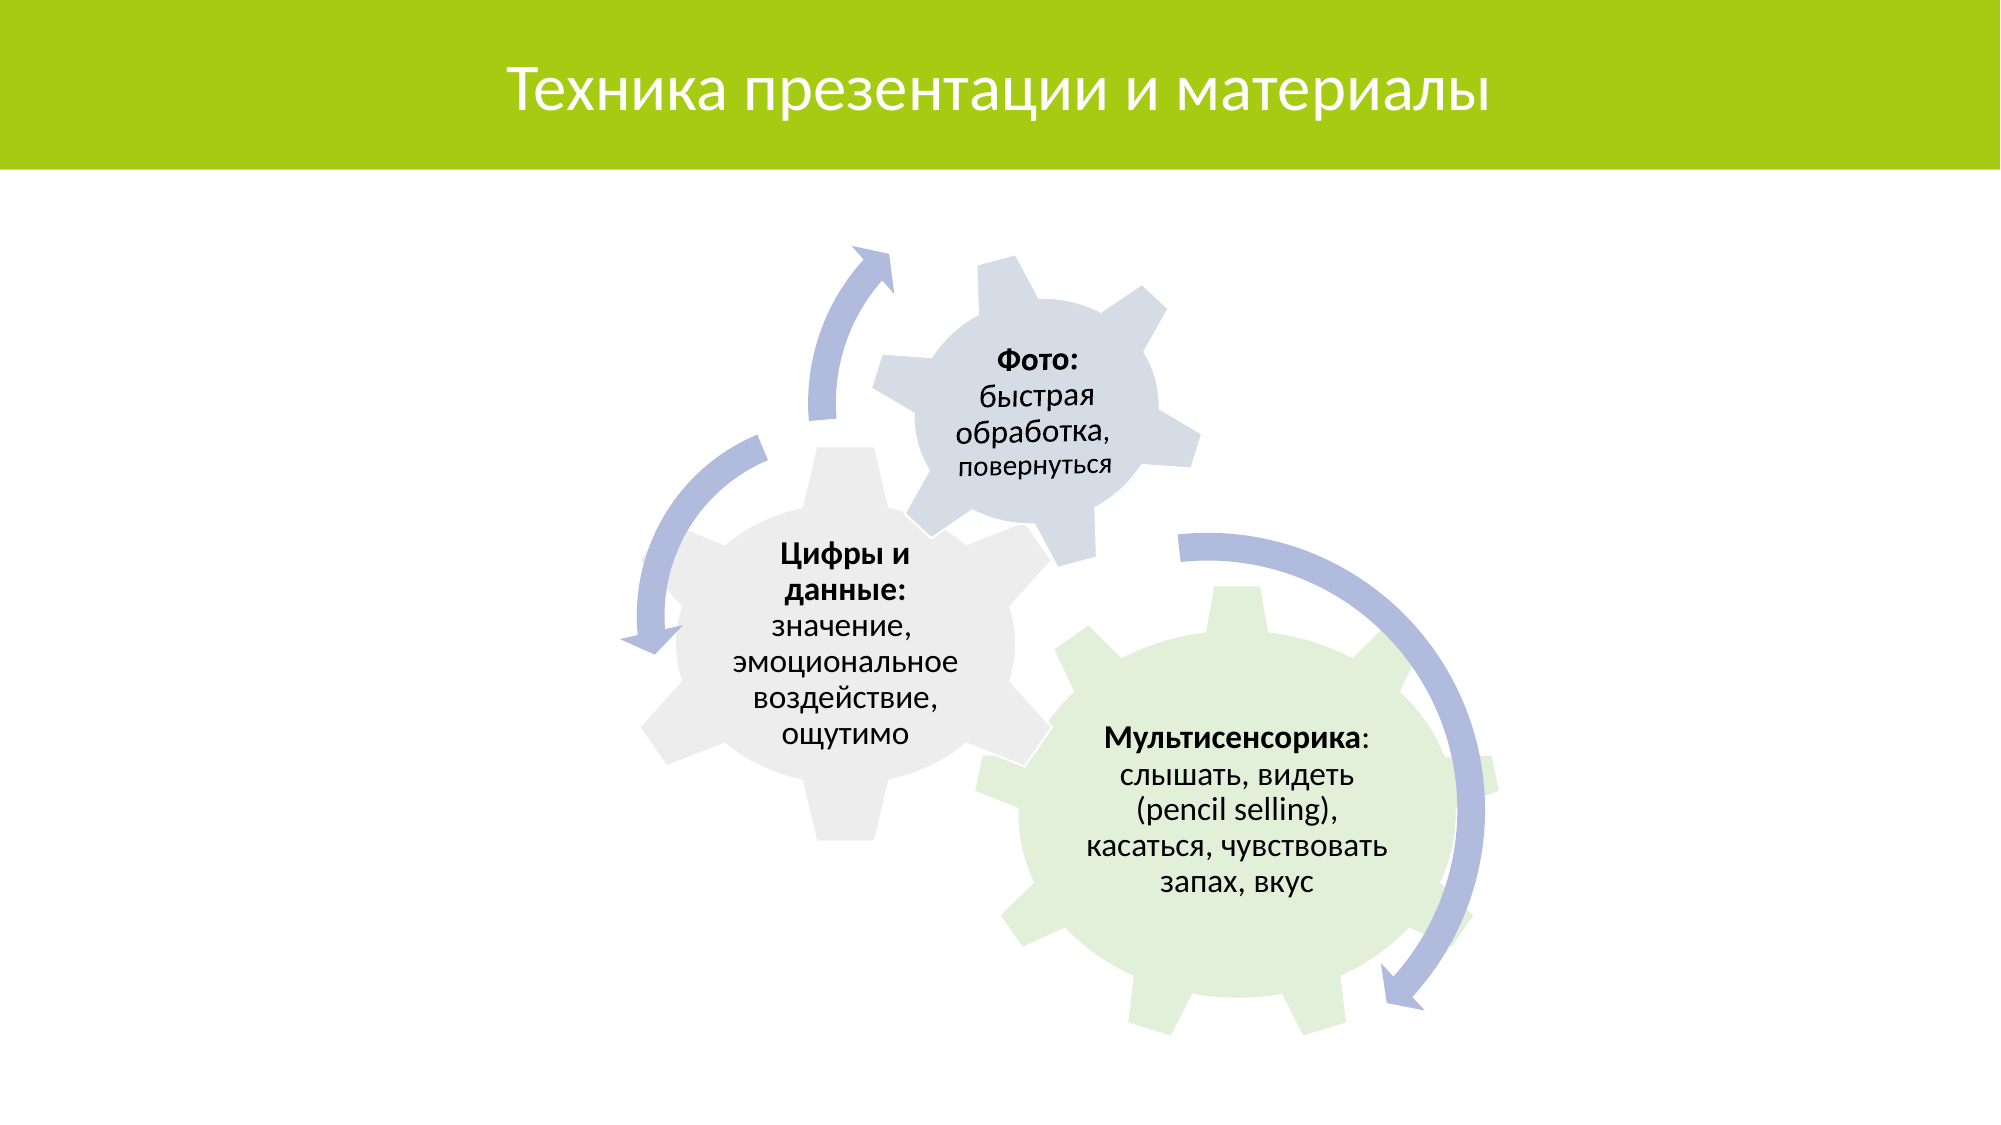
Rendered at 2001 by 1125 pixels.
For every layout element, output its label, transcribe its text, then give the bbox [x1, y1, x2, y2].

text_box Техника презентации и материалы [0, 0, 2000, 171]
text_box [289, 171, 1719, 1107]
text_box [338, 207, 1674, 1047]
